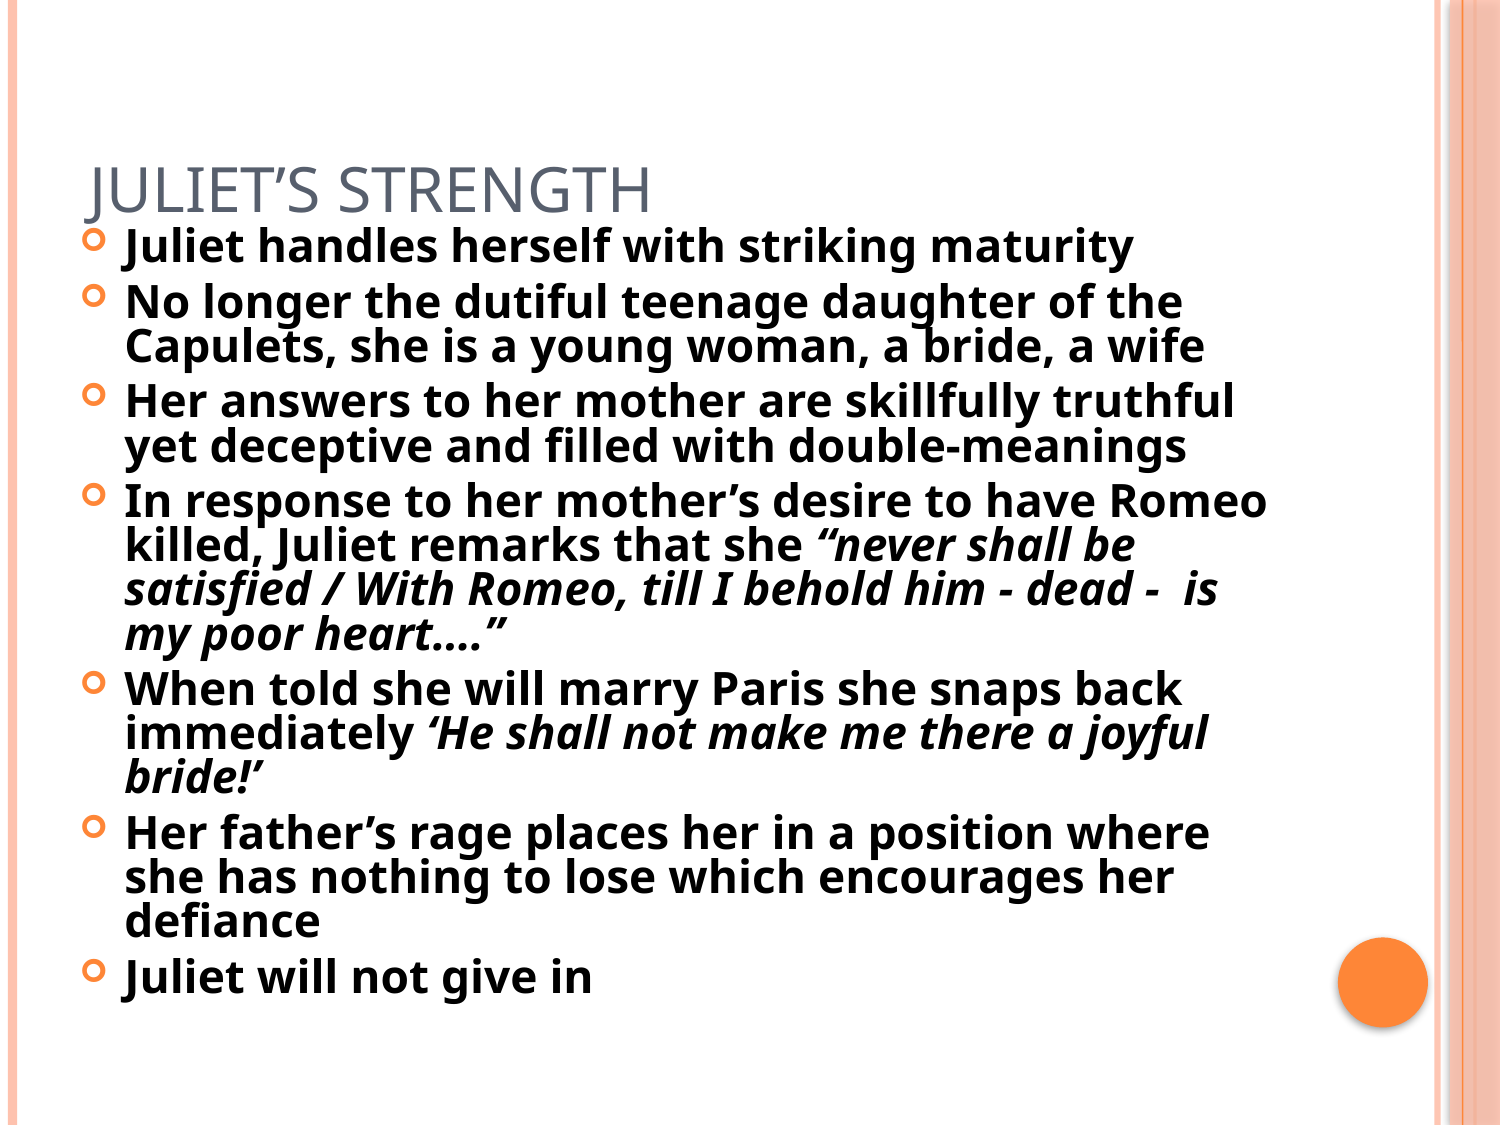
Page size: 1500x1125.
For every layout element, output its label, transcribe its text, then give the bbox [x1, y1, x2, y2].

title Juliet’s Strength [75, 45, 1300, 233]
list Juliet handles herself with striking maturity No longer the dutiful teenage daughter of the Capulets, she is a young woman, a bride, a wife Her answers to her mother are skillfully truthful yet deceptive and filled with double-meanings In response to her mother’s desire to have Romeo killed, Juliet remarks that she “never shall be satisfied / With Romeo, till I behold him - dead - is my poor heart….” When told she will marry Paris she snaps back immediately ‘He shall not make me there a joyful bride!’ Her father’s rage places her in a position where she has nothing to lose which encourages her defiance Juliet will not give in [64, 219, 1290, 1020]
